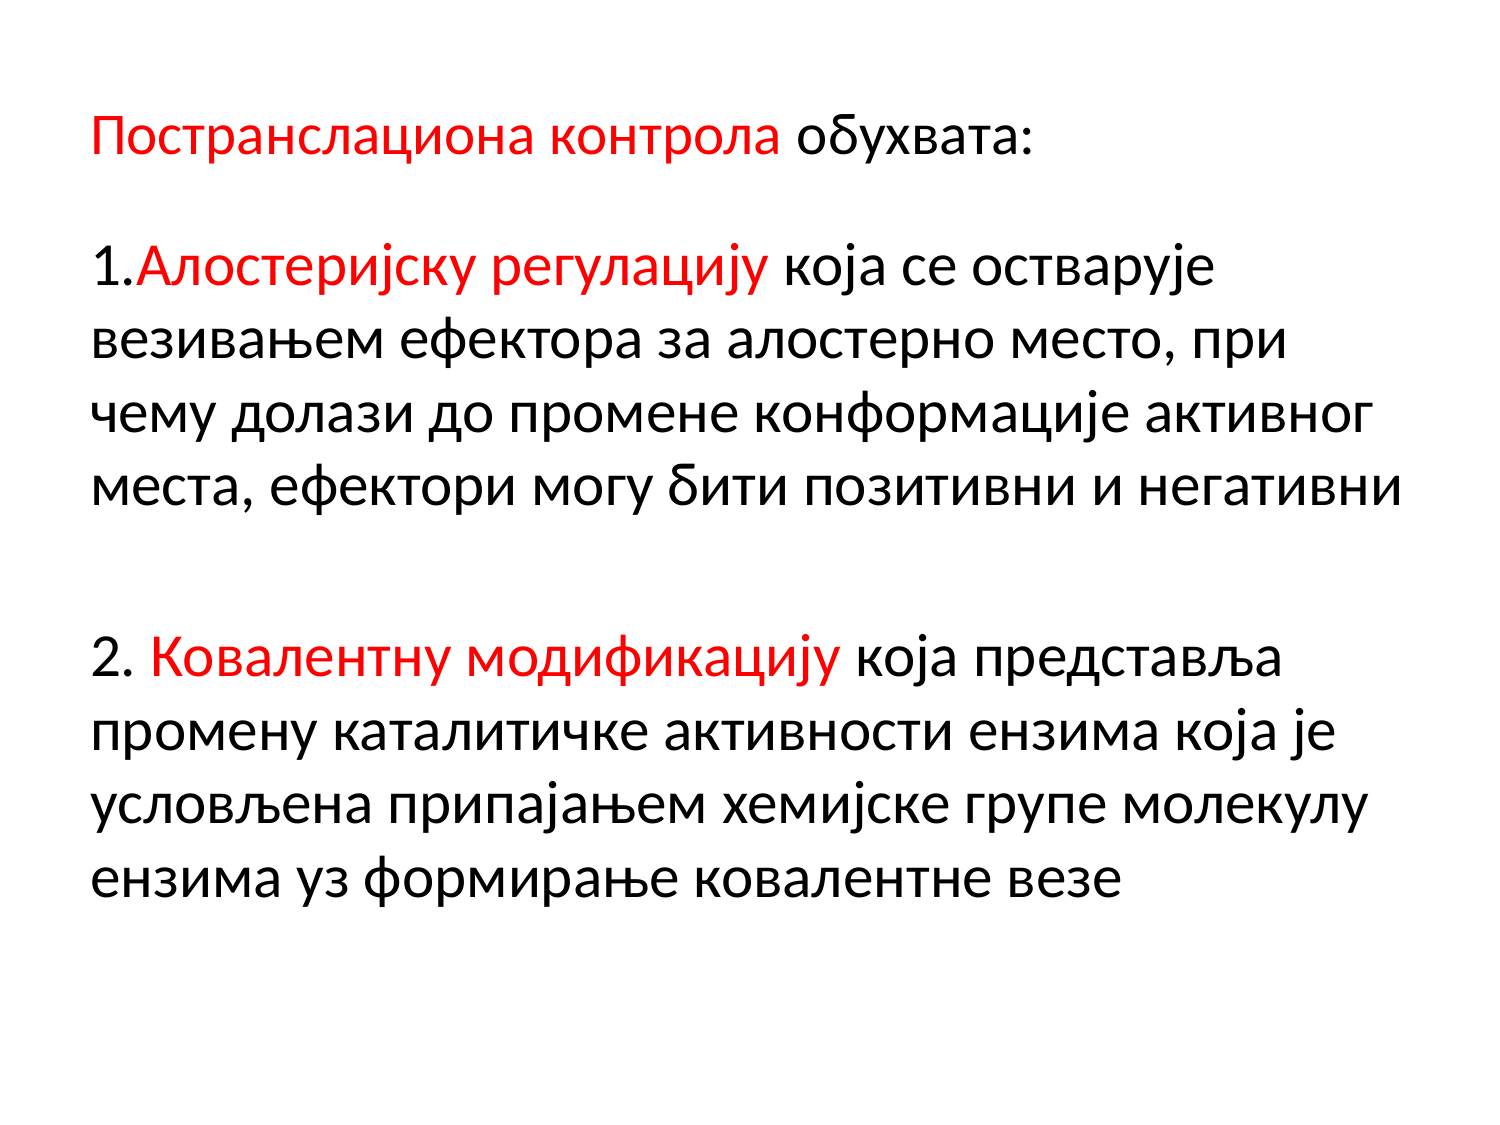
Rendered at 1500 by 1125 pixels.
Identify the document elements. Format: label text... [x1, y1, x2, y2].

list Постранслациона контрола обухвата: 1.Алостеријску регулацију која се остварује везивањем ефектора за алостерно место, при чему долази до промене конформације активног места, ефектори могу бити позитивни и негативни 2. Ковалентну модификацију која представља промену каталитичке активности ензима која је условљена припајањем хемијске групе молекулу ензима уз формирање ковалентне везе [75, 87, 1425, 1005]
